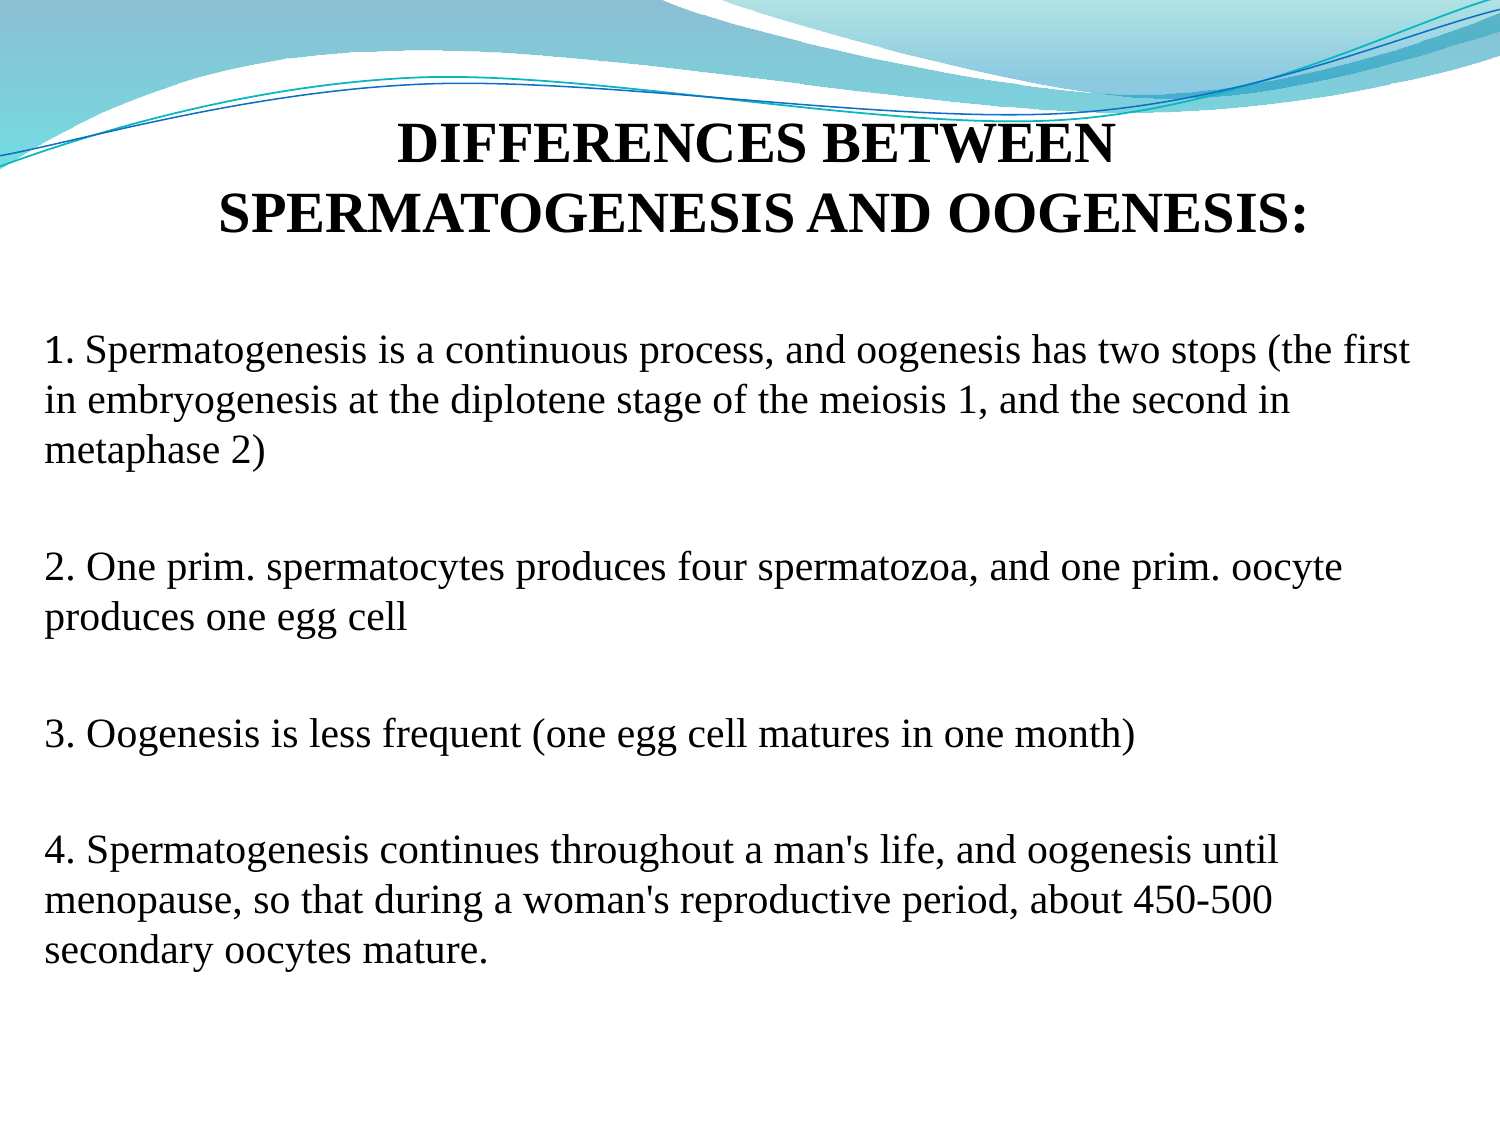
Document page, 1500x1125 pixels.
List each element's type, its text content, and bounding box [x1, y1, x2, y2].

title DIFFERENCES BETWEEN SPERMATOGENESIS AND OOGENESIS: [29, 90, 1500, 244]
list 1. Spermatogenesis is a continuous process, and oogenesis has two stops (the first in embryogenesis at the diplotene stage of the meiosis 1, and the second in metaphase 2) 2. One prim. spermatocytes produces four spermatozoa, and one prim. oocyte produces one egg cell 3. Oogenesis is less frequent (one egg cell matures in one month) 4. Spermatogenesis continues throughout a man's life, and oogenesis until menopause, so that during a woman's reproductive period, about 450-500 secondary oocytes mature. [29, 314, 1459, 1059]
